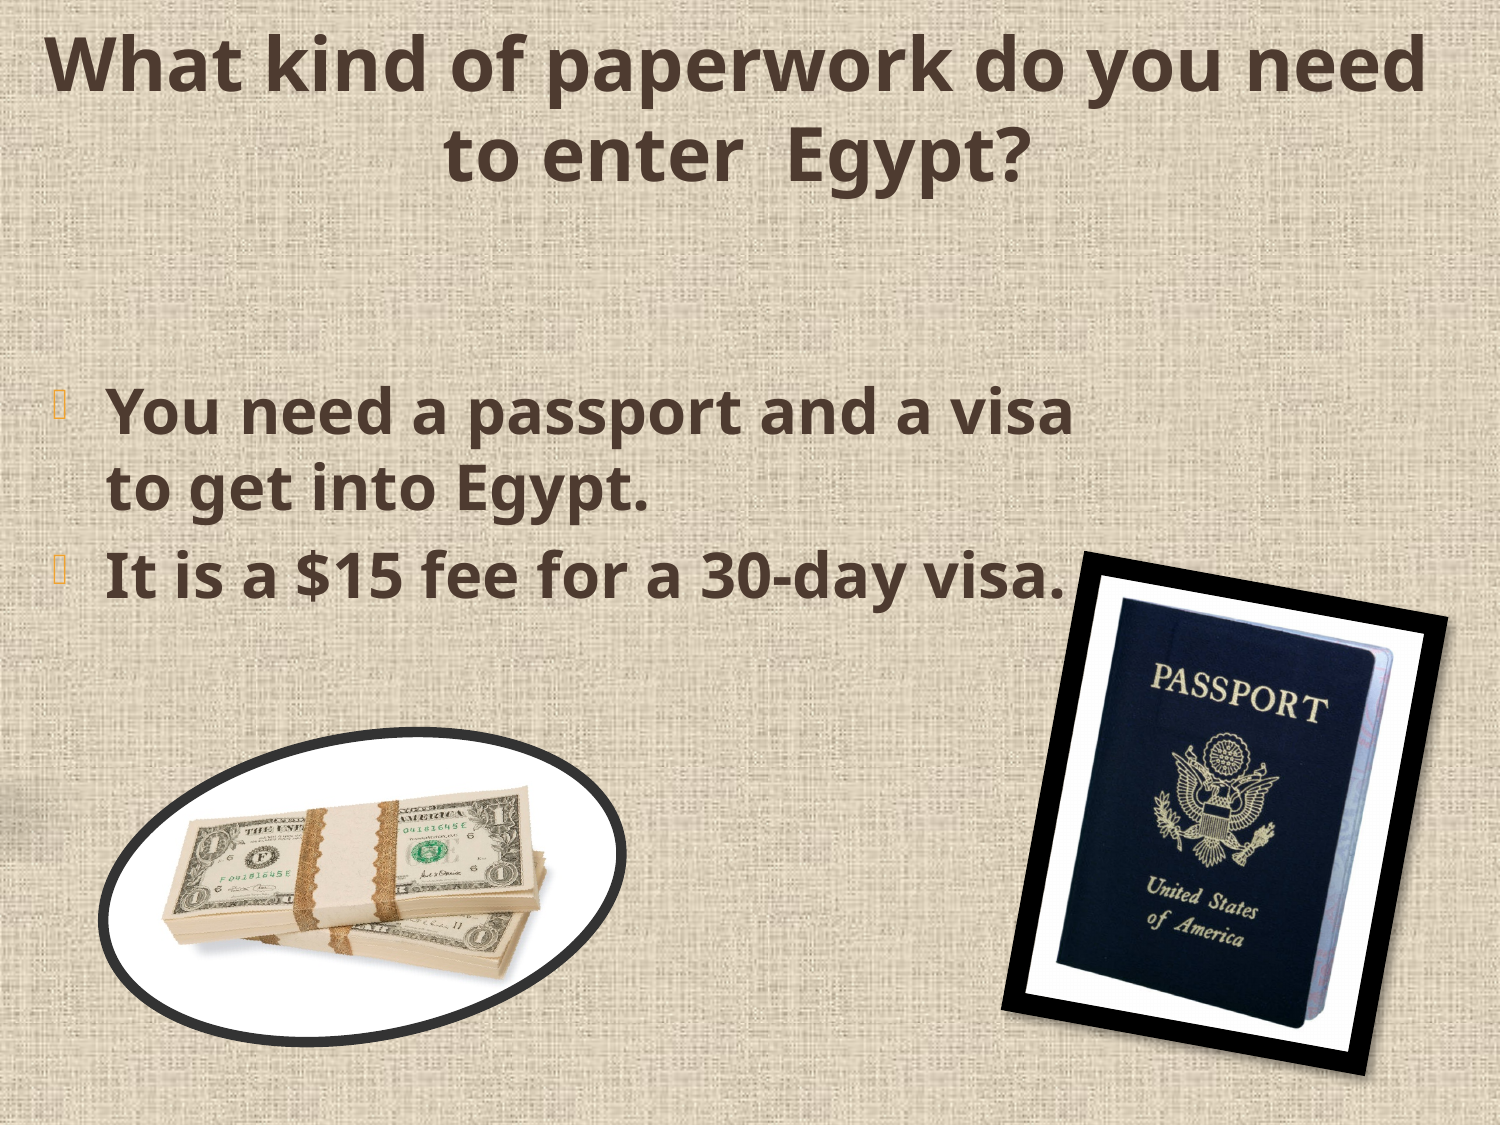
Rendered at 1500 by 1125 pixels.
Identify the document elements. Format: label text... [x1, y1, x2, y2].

picture [0, 0, 1500, 1125]
list You need a passport and a visa to get into Egypt. It is a $15 fee for a 30-day visa. [37, 275, 1100, 625]
title What kind of paperwork do you need to enter Egypt? [24, 0, 1450, 213]
